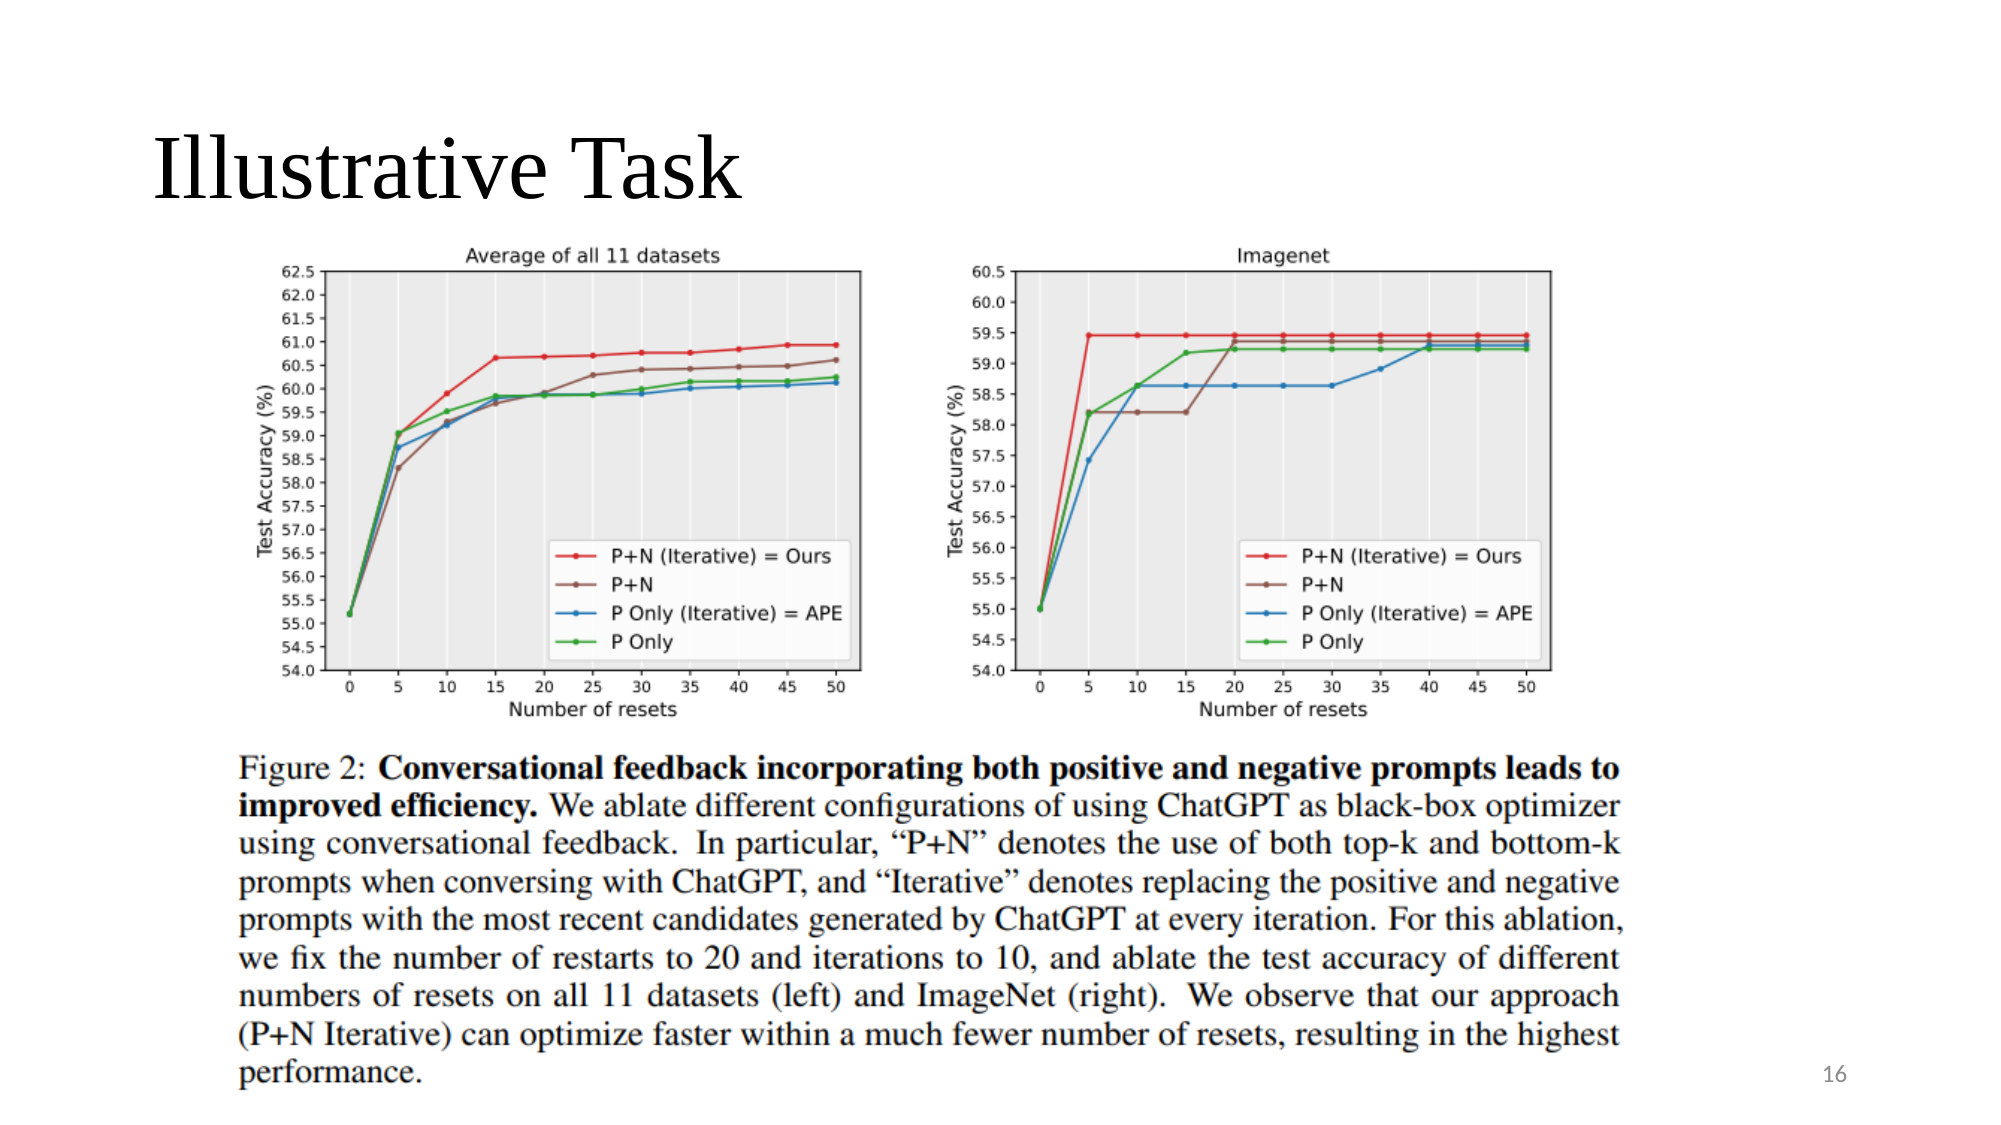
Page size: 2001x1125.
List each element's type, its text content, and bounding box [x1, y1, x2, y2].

title Illustrative Task [137, 59, 1863, 278]
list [208, 208, 1659, 1114]
slide_number 16 [1659, 1042, 1863, 1103]
